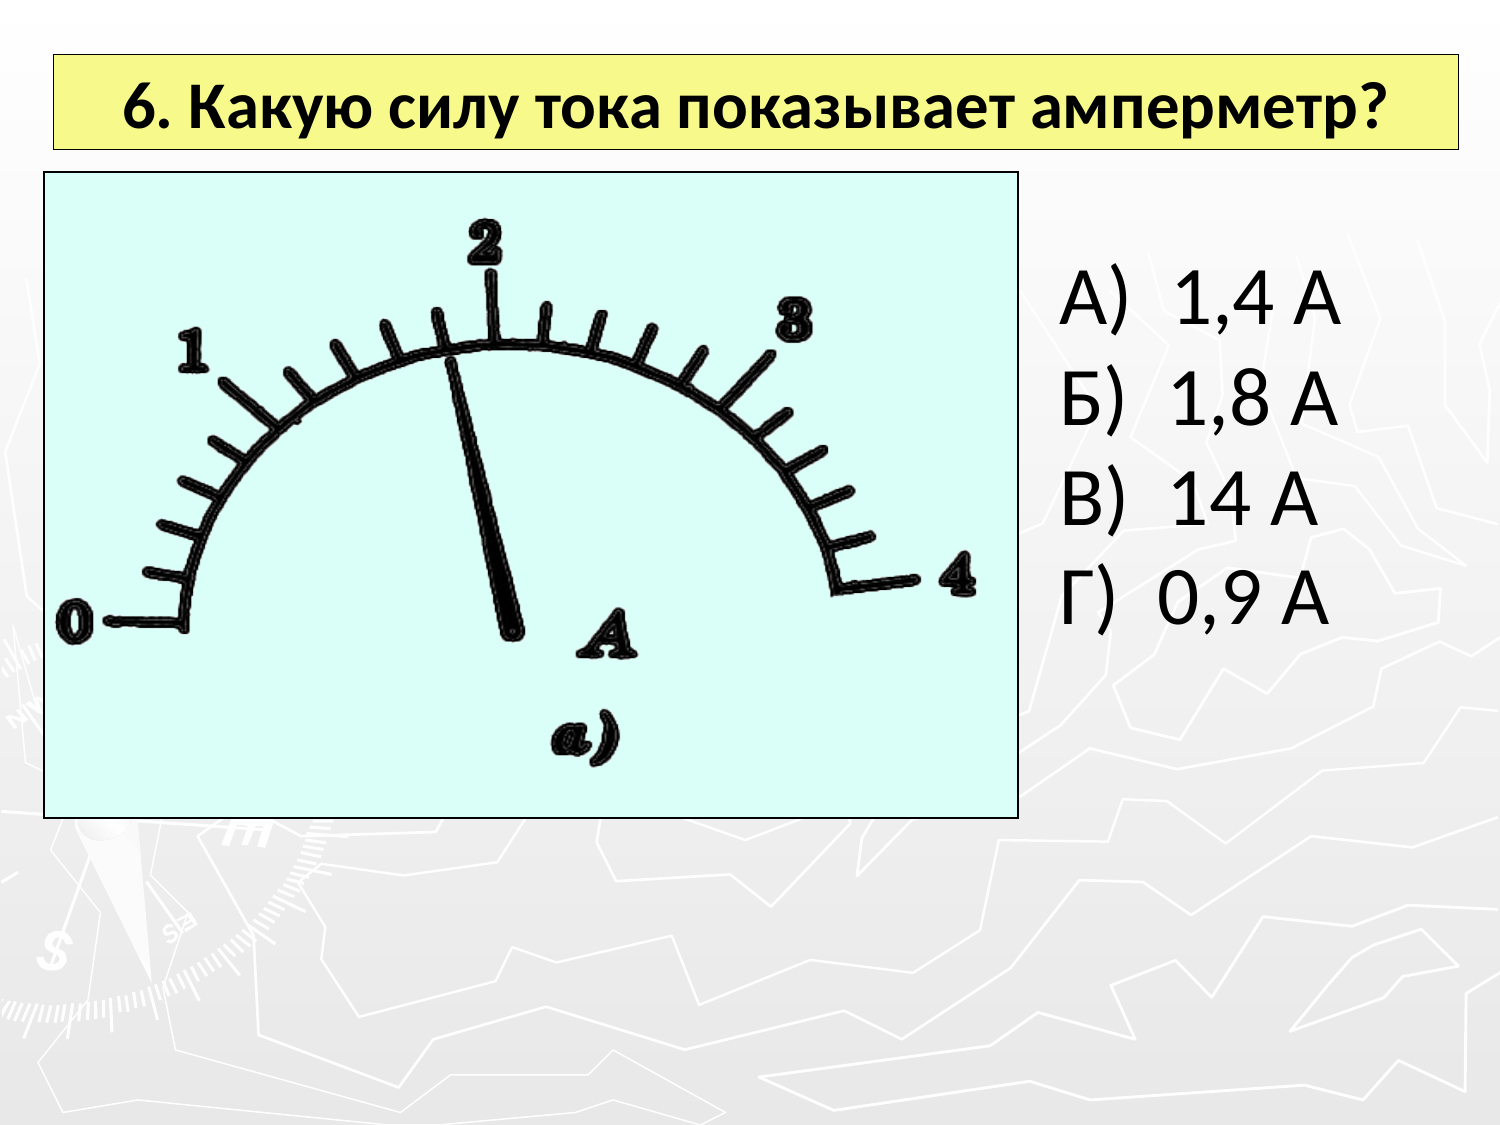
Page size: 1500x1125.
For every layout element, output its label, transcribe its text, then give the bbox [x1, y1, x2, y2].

text_box А) 1,4 А Б) 1,8 А В) 14 А Г) 0,9 А [1044, 234, 1358, 649]
picture [44, 172, 1018, 818]
text_box 6. Какую силу тока показывает амперметр? [53, 54, 1459, 150]
